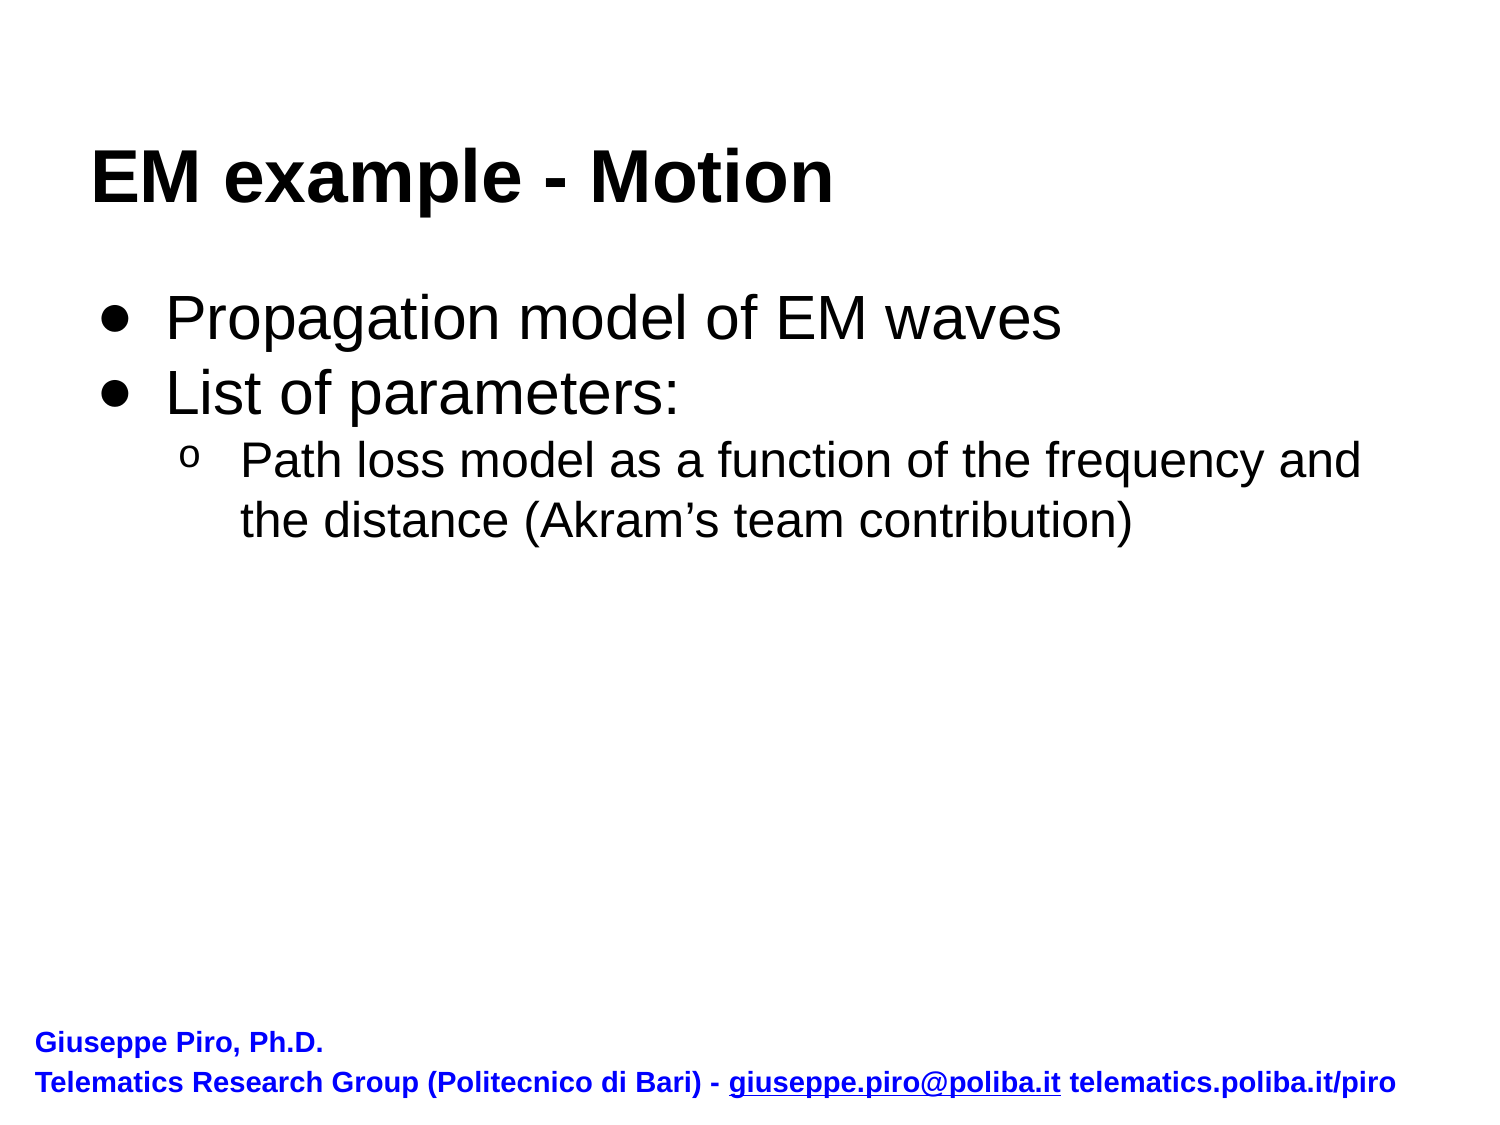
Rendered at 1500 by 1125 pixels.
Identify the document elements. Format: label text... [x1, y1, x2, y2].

title EM example - Motion [75, 45, 1425, 233]
list Propagation model of EM waves List of parameters: Path loss model as a function of the frequency and the distance (Akram’s team contribution) [75, 262, 1425, 1003]
subtitle Giuseppe Piro, Ph.D. Telematics Research Group (Politecnico di Bari) - giuseppe.piro@poliba.it telematics.poliba.it/piro [19, 1003, 1481, 1088]
